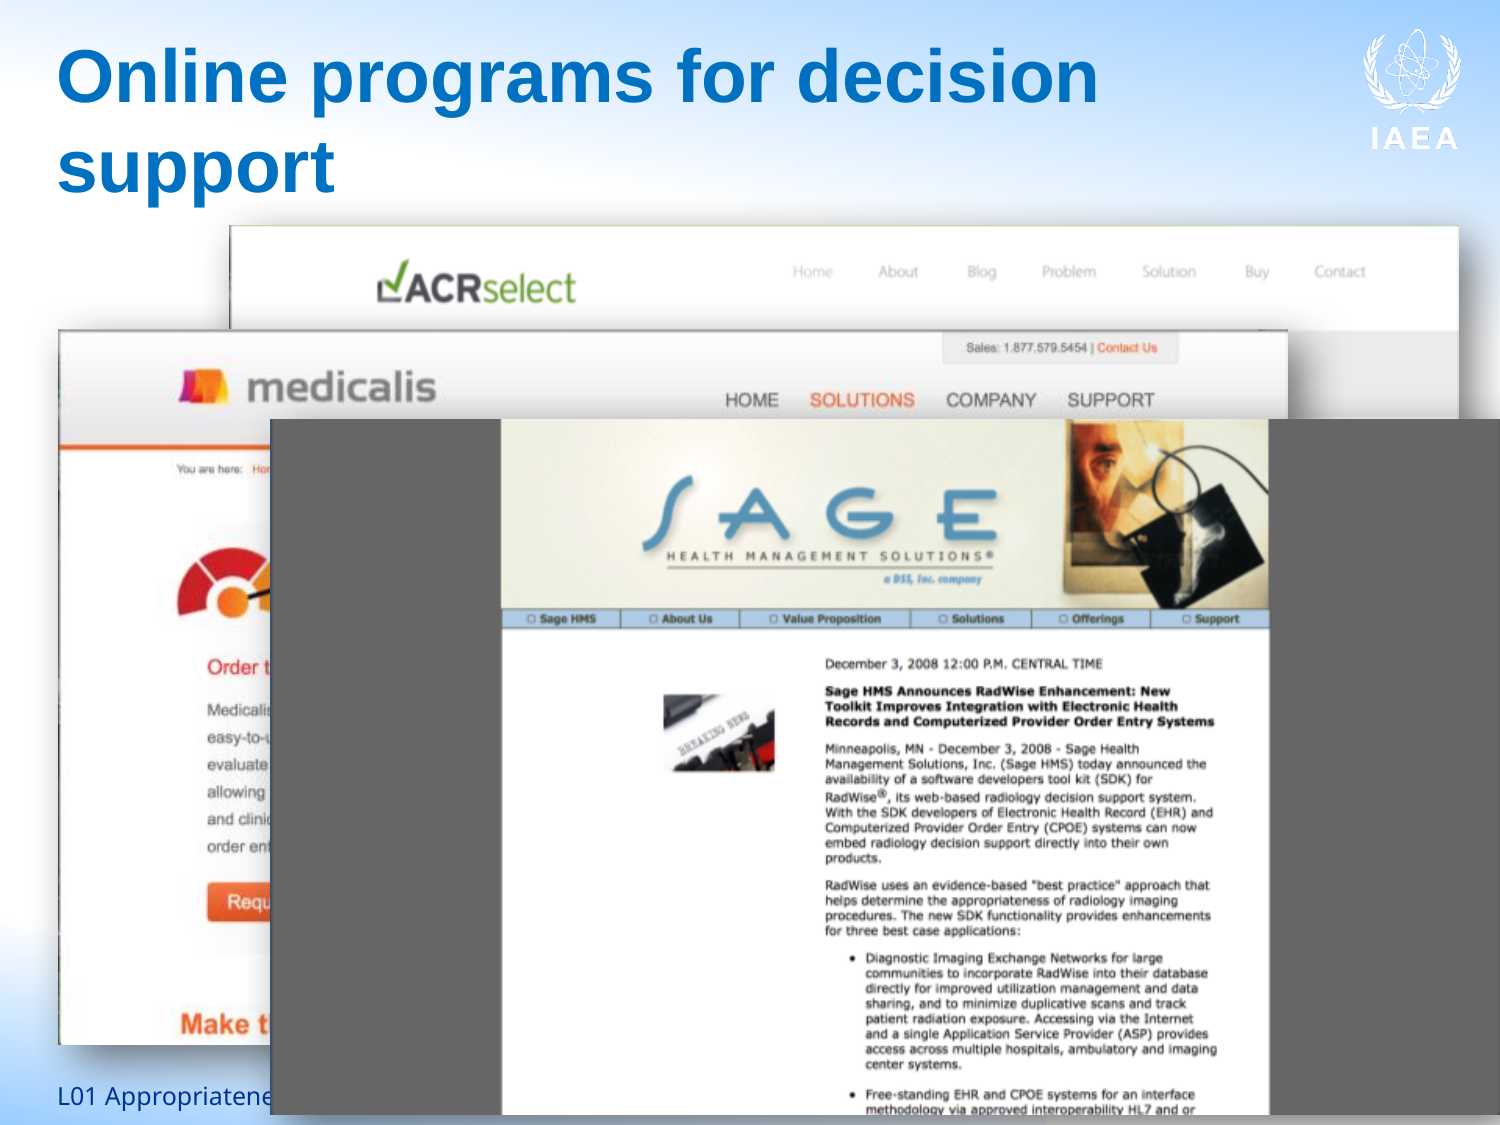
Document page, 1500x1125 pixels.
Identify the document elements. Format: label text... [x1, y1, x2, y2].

title Online programs for decision support [41, 10, 1398, 226]
picture [58, 224, 1500, 1116]
picture [1398, 29, 1461, 149]
